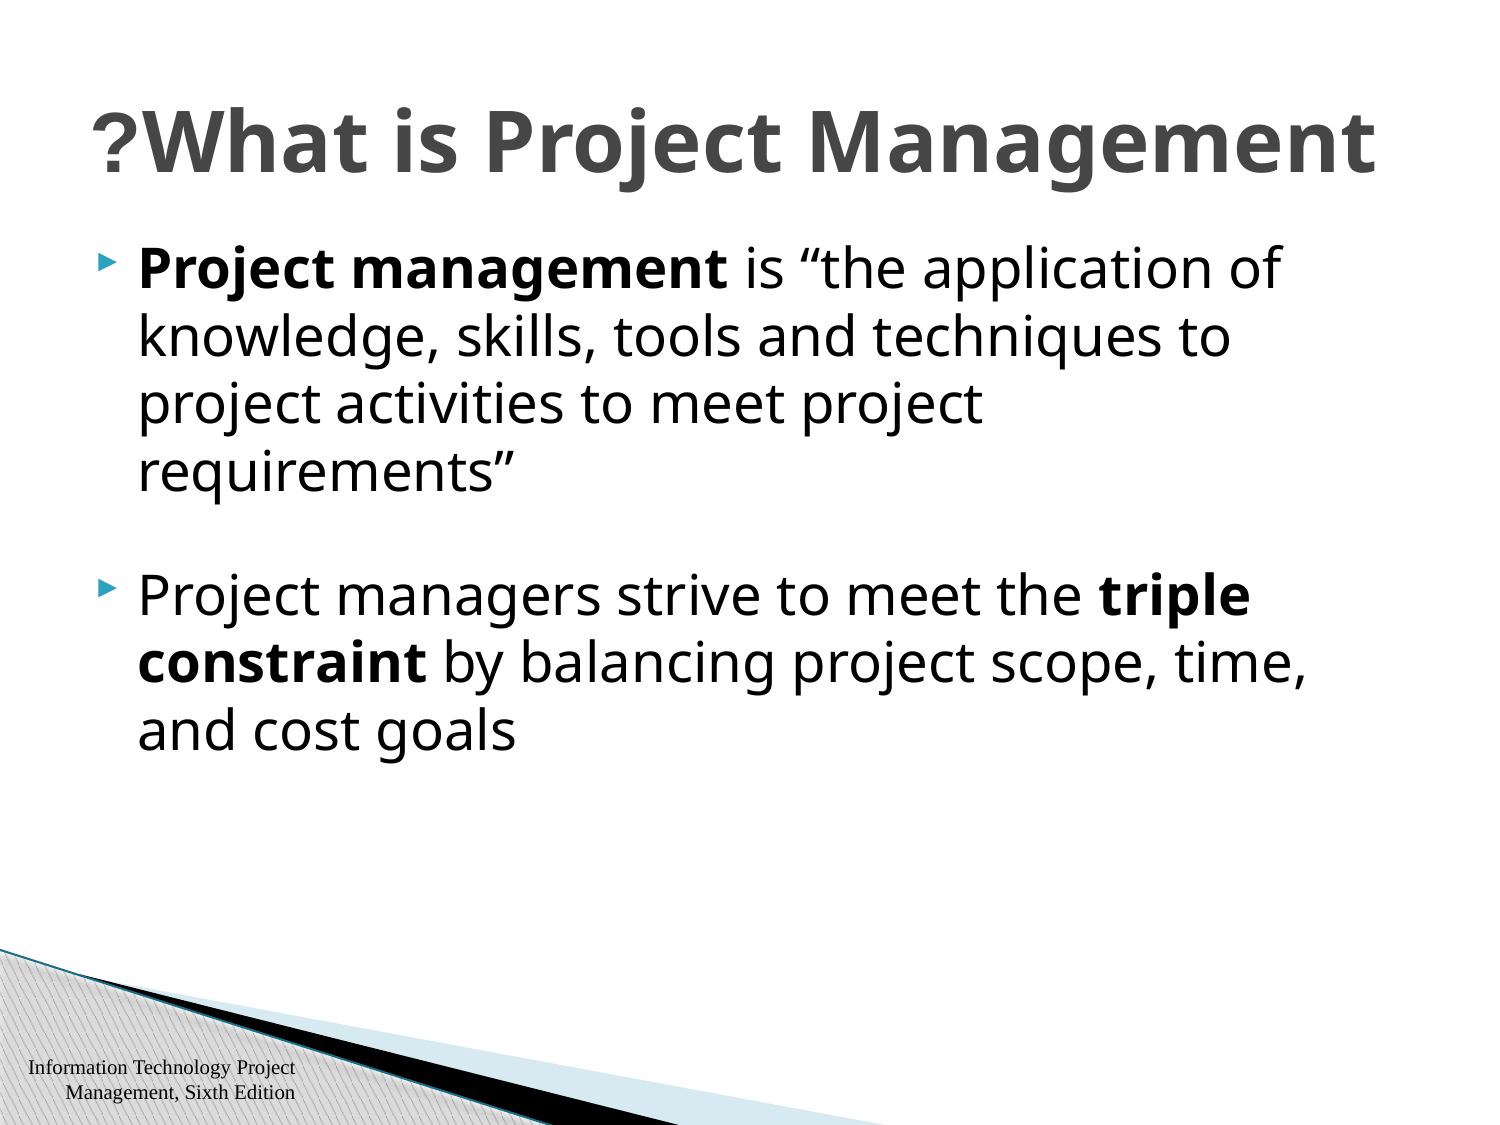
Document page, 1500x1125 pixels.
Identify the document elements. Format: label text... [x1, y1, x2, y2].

list Project management is “the application of knowledge, skills, tools and techniques to project activities to meet project requirements” Project managers strive to meet the triple constraint by balancing project scope, time, and cost goals [62, 224, 1388, 975]
footer Information Technology Project Management, Sixth Edition [0, 1051, 311, 1112]
title What is Project Management? [75, 45, 1425, 233]
